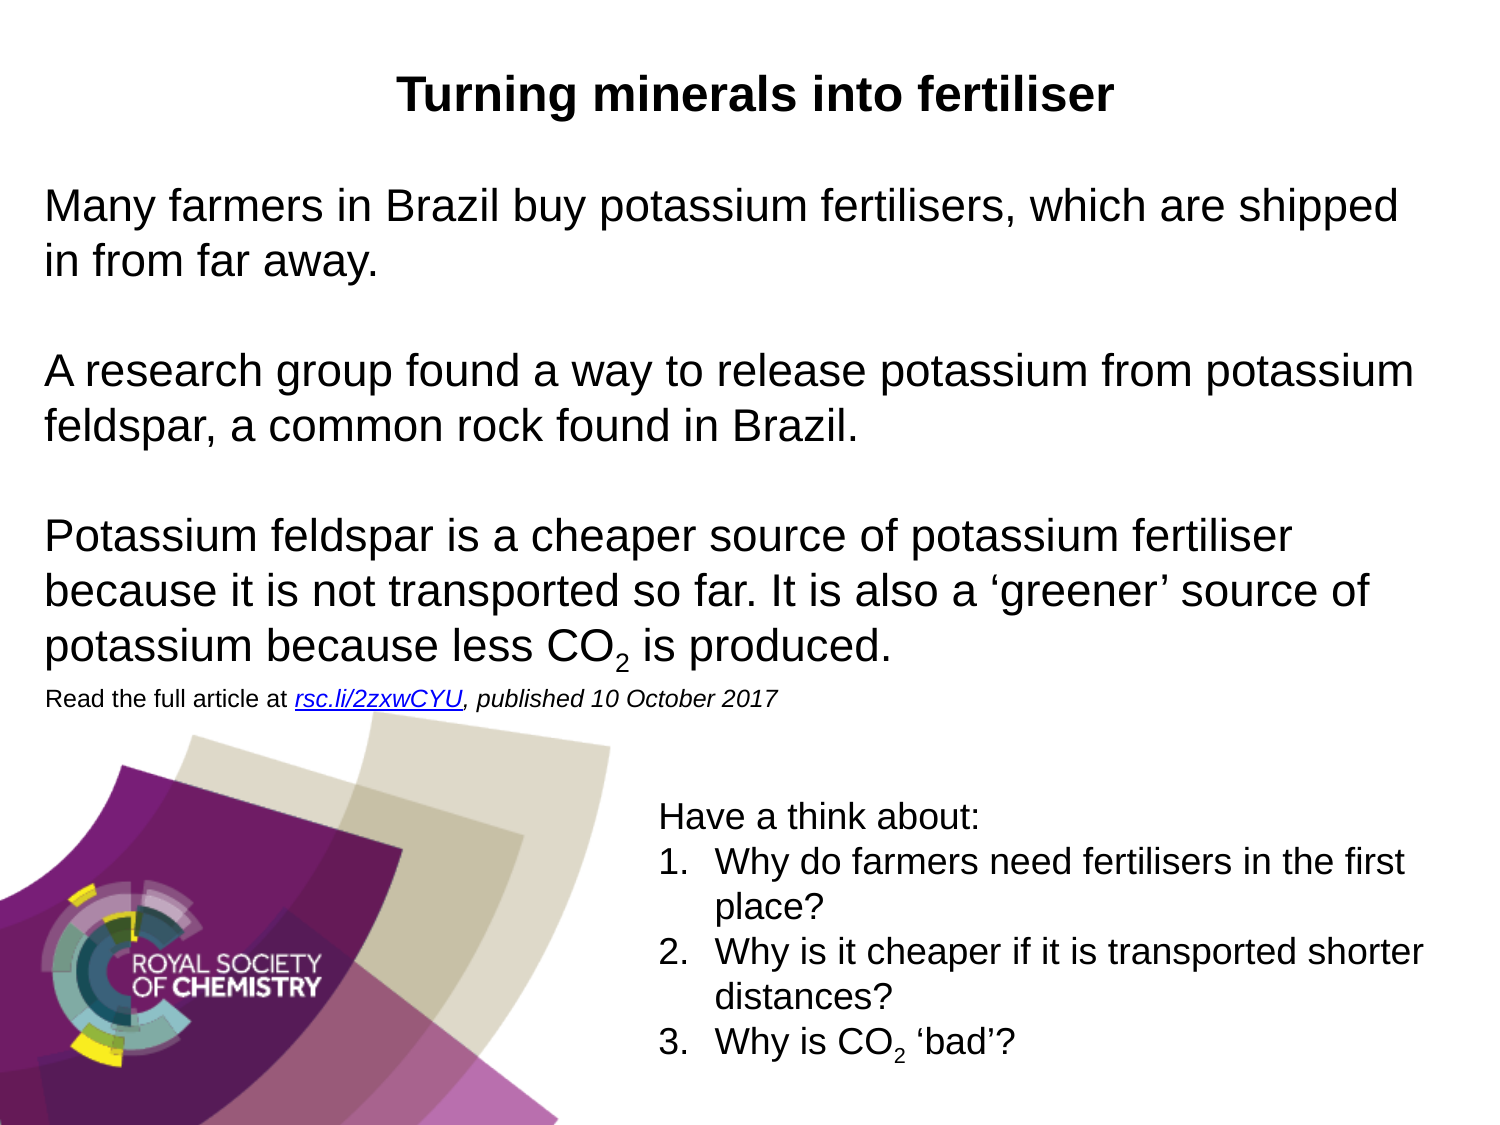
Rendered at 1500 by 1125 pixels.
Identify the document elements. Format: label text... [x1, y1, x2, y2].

text_box Many farmers in Brazil buy potassium fertilisers, which are shipped in from far away. A research group found a way to release potassium from potassium feldspar, a common rock found in Brazil. Potassium feldspar is a cheaper source of potassium fertiliser because it is not transported so far. It is also a ‘greener’ source of potassium because less CO2 is produced. [29, 168, 1459, 686]
text_box Have a think about: Why do farmers need fertilisers in the first place? Why is it cheaper if it is transported shorter distances? Why is CO2 ‘bad’? [643, 784, 1459, 1076]
text_box Read the full article at rsc.li/2zxwCYU, published 10 October 2017 [30, 686, 905, 721]
picture [0, 3, 1500, 1125]
text_box Turning minerals into fertiliser [218, 54, 1294, 130]
